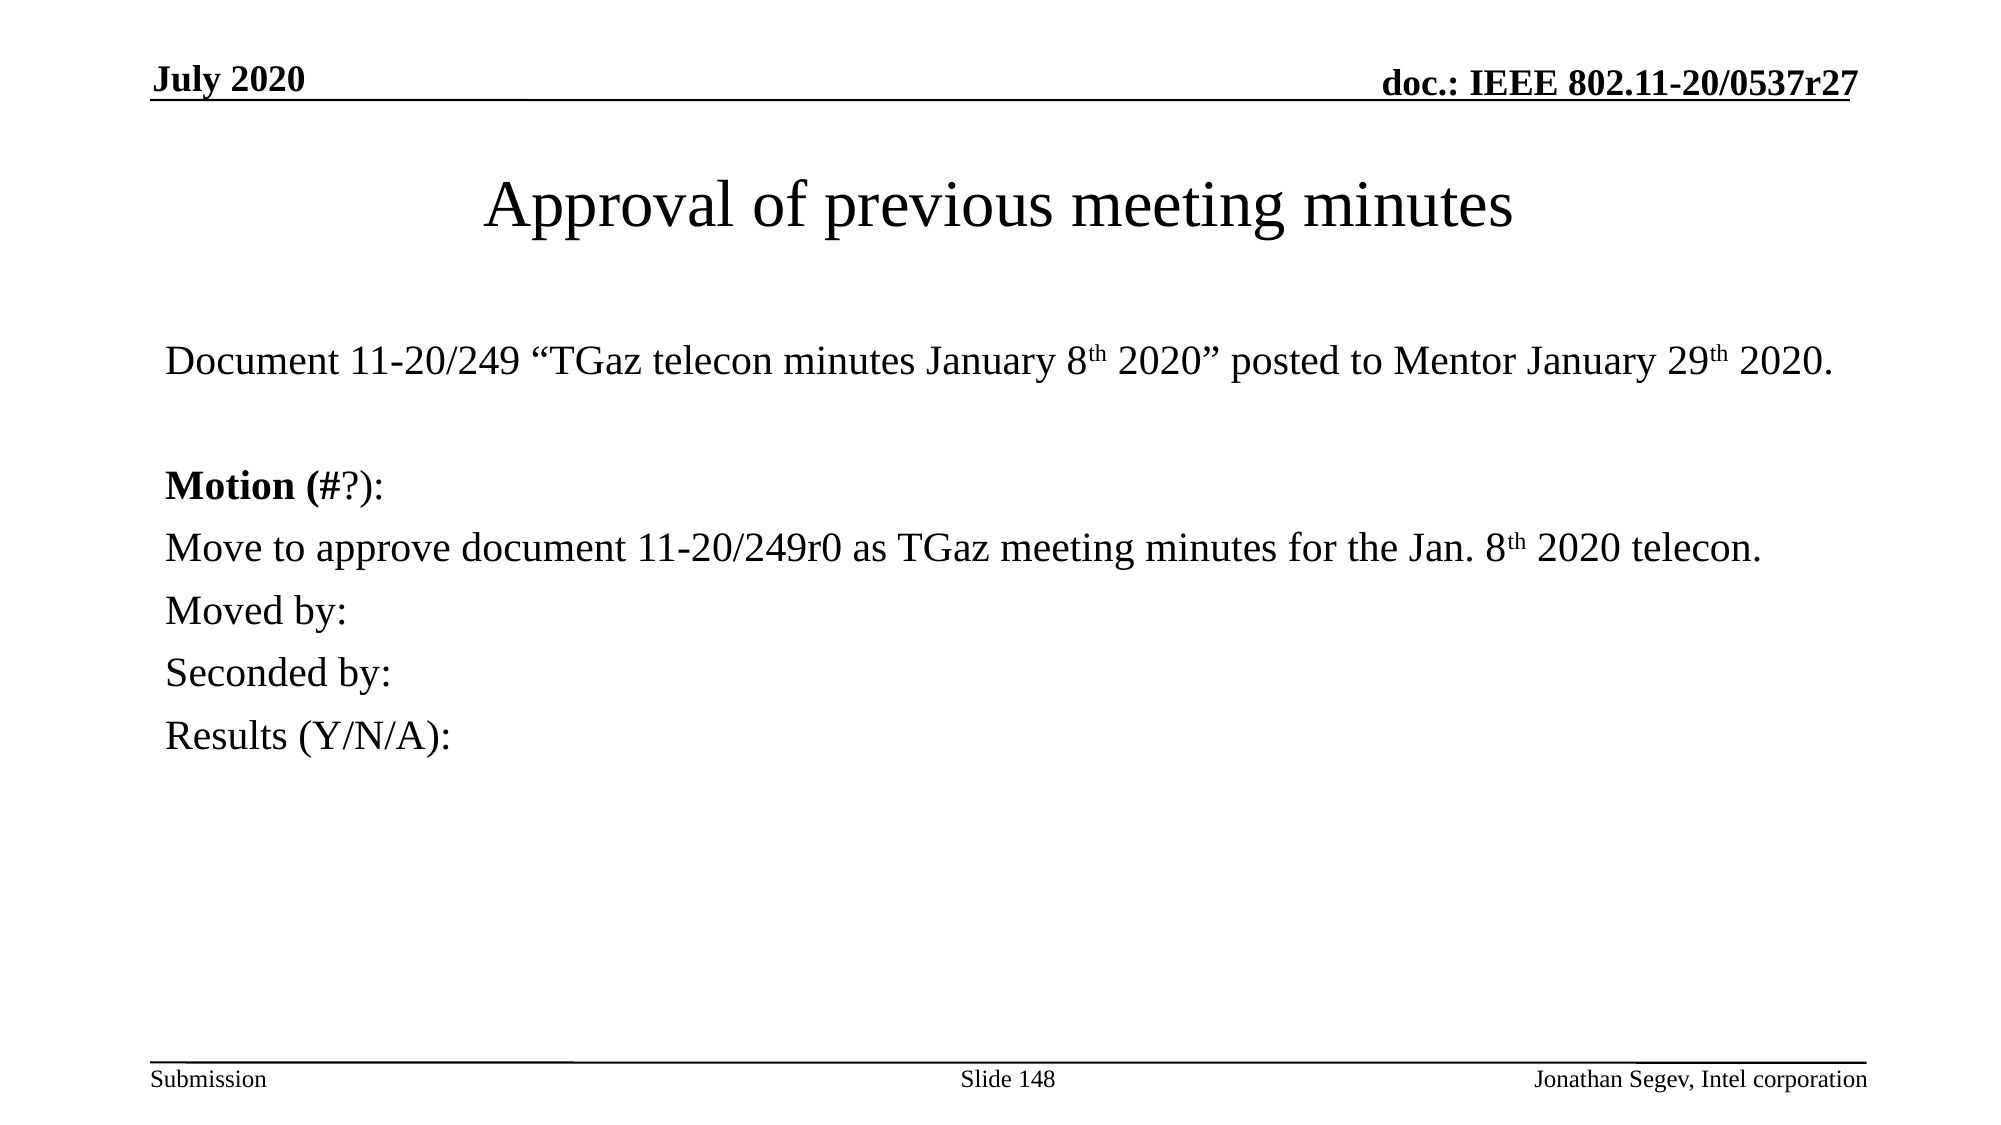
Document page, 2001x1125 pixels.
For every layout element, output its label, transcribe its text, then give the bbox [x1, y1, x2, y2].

slide_number Slide 148 [950, 1061, 1067, 1123]
title Approval of previous meeting minutes [149, 112, 1850, 288]
list Document 11-20/249 “TGaz telecon minutes January 8th 2020” posted to Mentor January 29th 2020. Motion (#?): Move to approve document 11-20/249r0 as TGaz meeting minutes for the Jan. 8th 2020 telecon. Moved by: Seconded by: Results (Y/N/A): [149, 324, 1850, 1000]
footer Jonathan Segev, Intel corporation [1171, 1061, 1869, 1093]
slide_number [152, 54, 563, 100]
